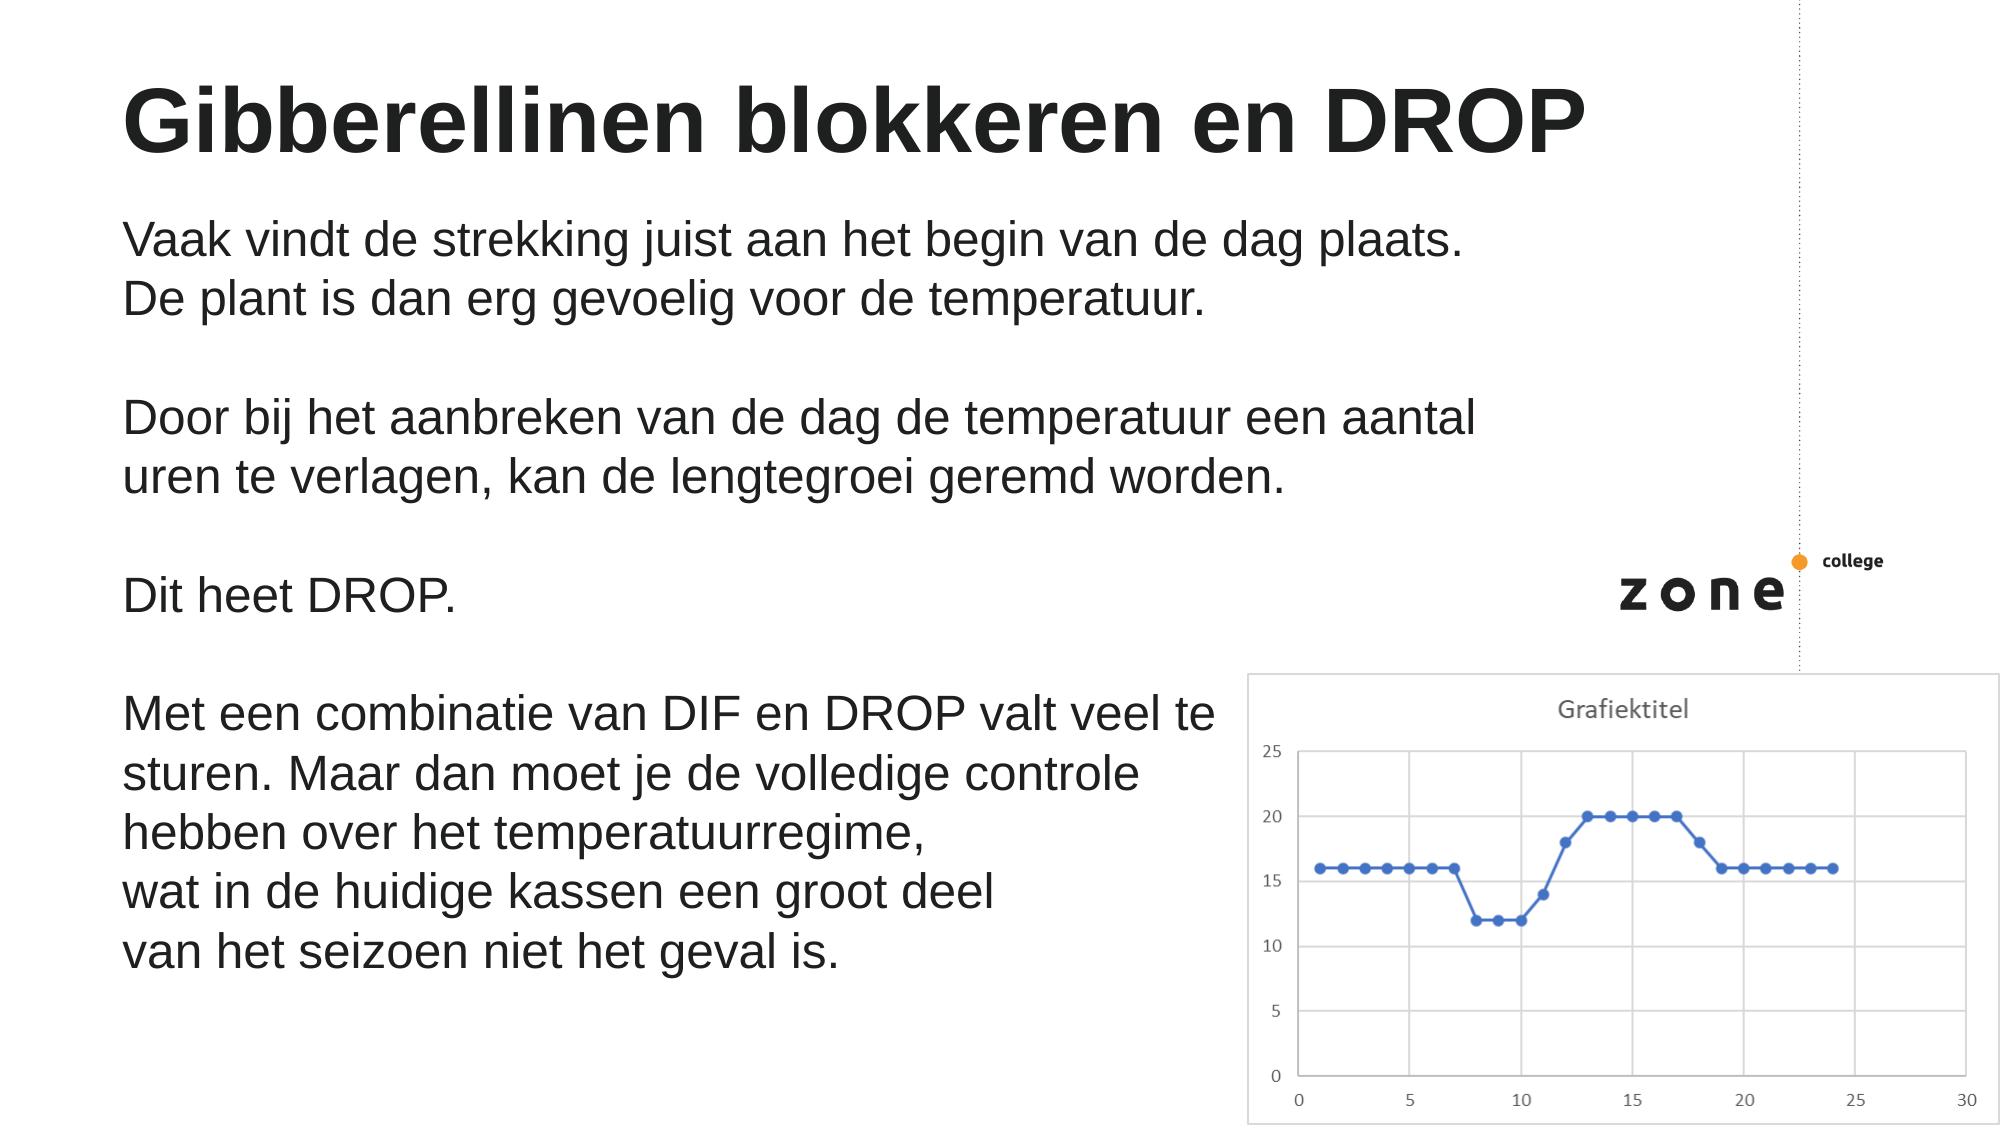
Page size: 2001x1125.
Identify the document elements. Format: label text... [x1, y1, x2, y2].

picture [1247, 0, 2001, 1125]
list Vaak vindt de strekking juist aan het begin van de dag plaats. De plant is dan erg gevoelig voor de temperatuur. Door bij het aanbreken van de dag de temperatuur een aantal uren te verlagen, kan de lengtegroei geremd worden. Dit heet DROP. Met een combinatie van DIF en DROP valt veel te sturen. Maar dan moet je de volledige controle hebben over het temperatuurregime, wat in de huidige kassen een groot deel van het seizoen niet het geval is. [122, 206, 1525, 984]
title Gibberellinen blokkeren en DROP [122, 73, 1624, 237]
